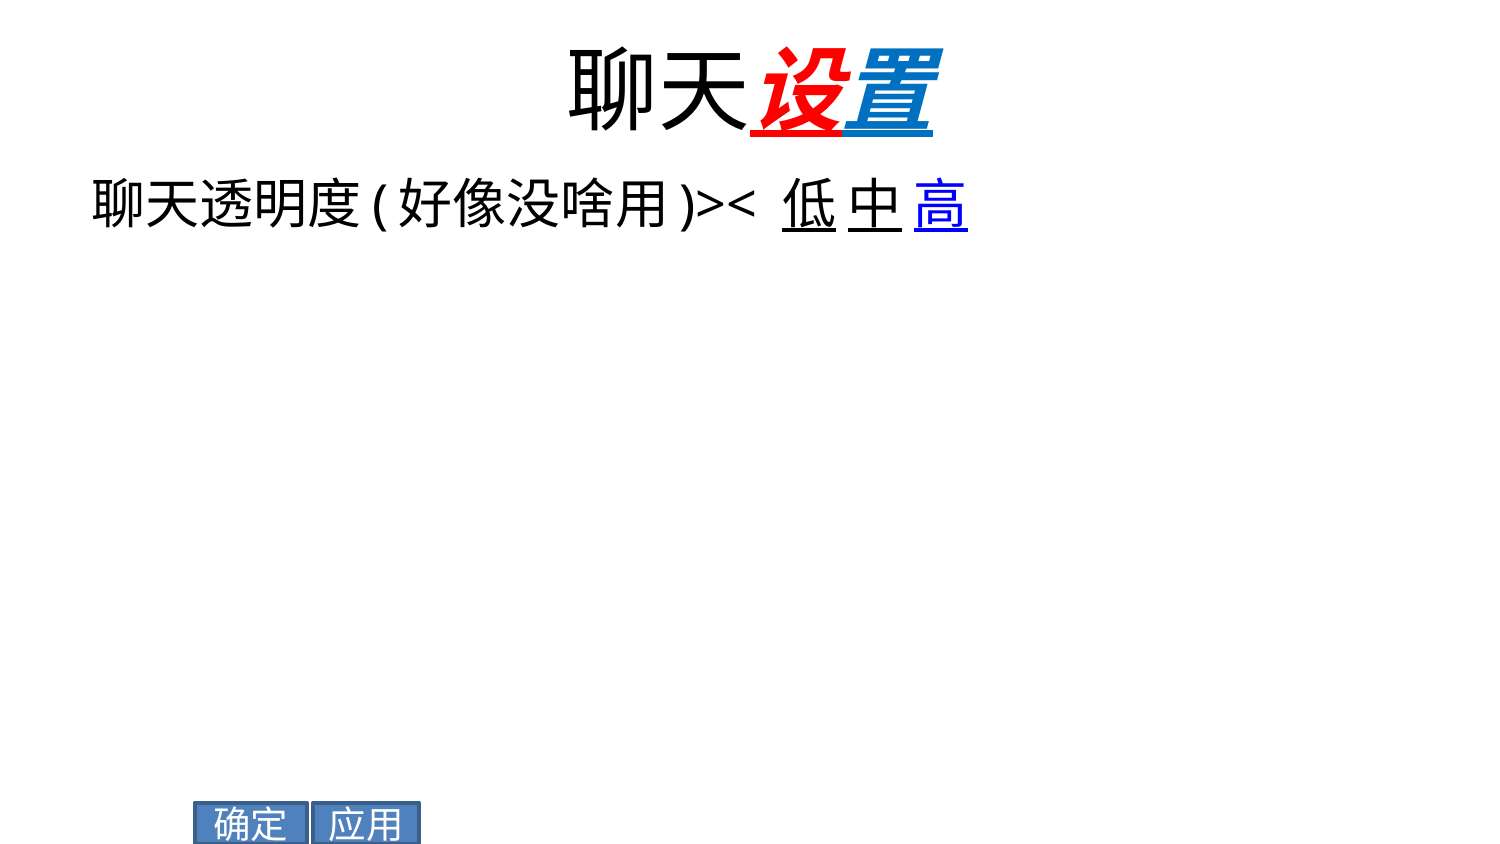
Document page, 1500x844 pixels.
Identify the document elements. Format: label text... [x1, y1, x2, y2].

list 聊天透明度(好像没啥用)>< 低 中 高 [76, 161, 1188, 257]
text_box 应用 [311, 801, 421, 844]
title 聊天设置 [0, 0, 1500, 174]
text_box 确定 [193, 801, 309, 844]
